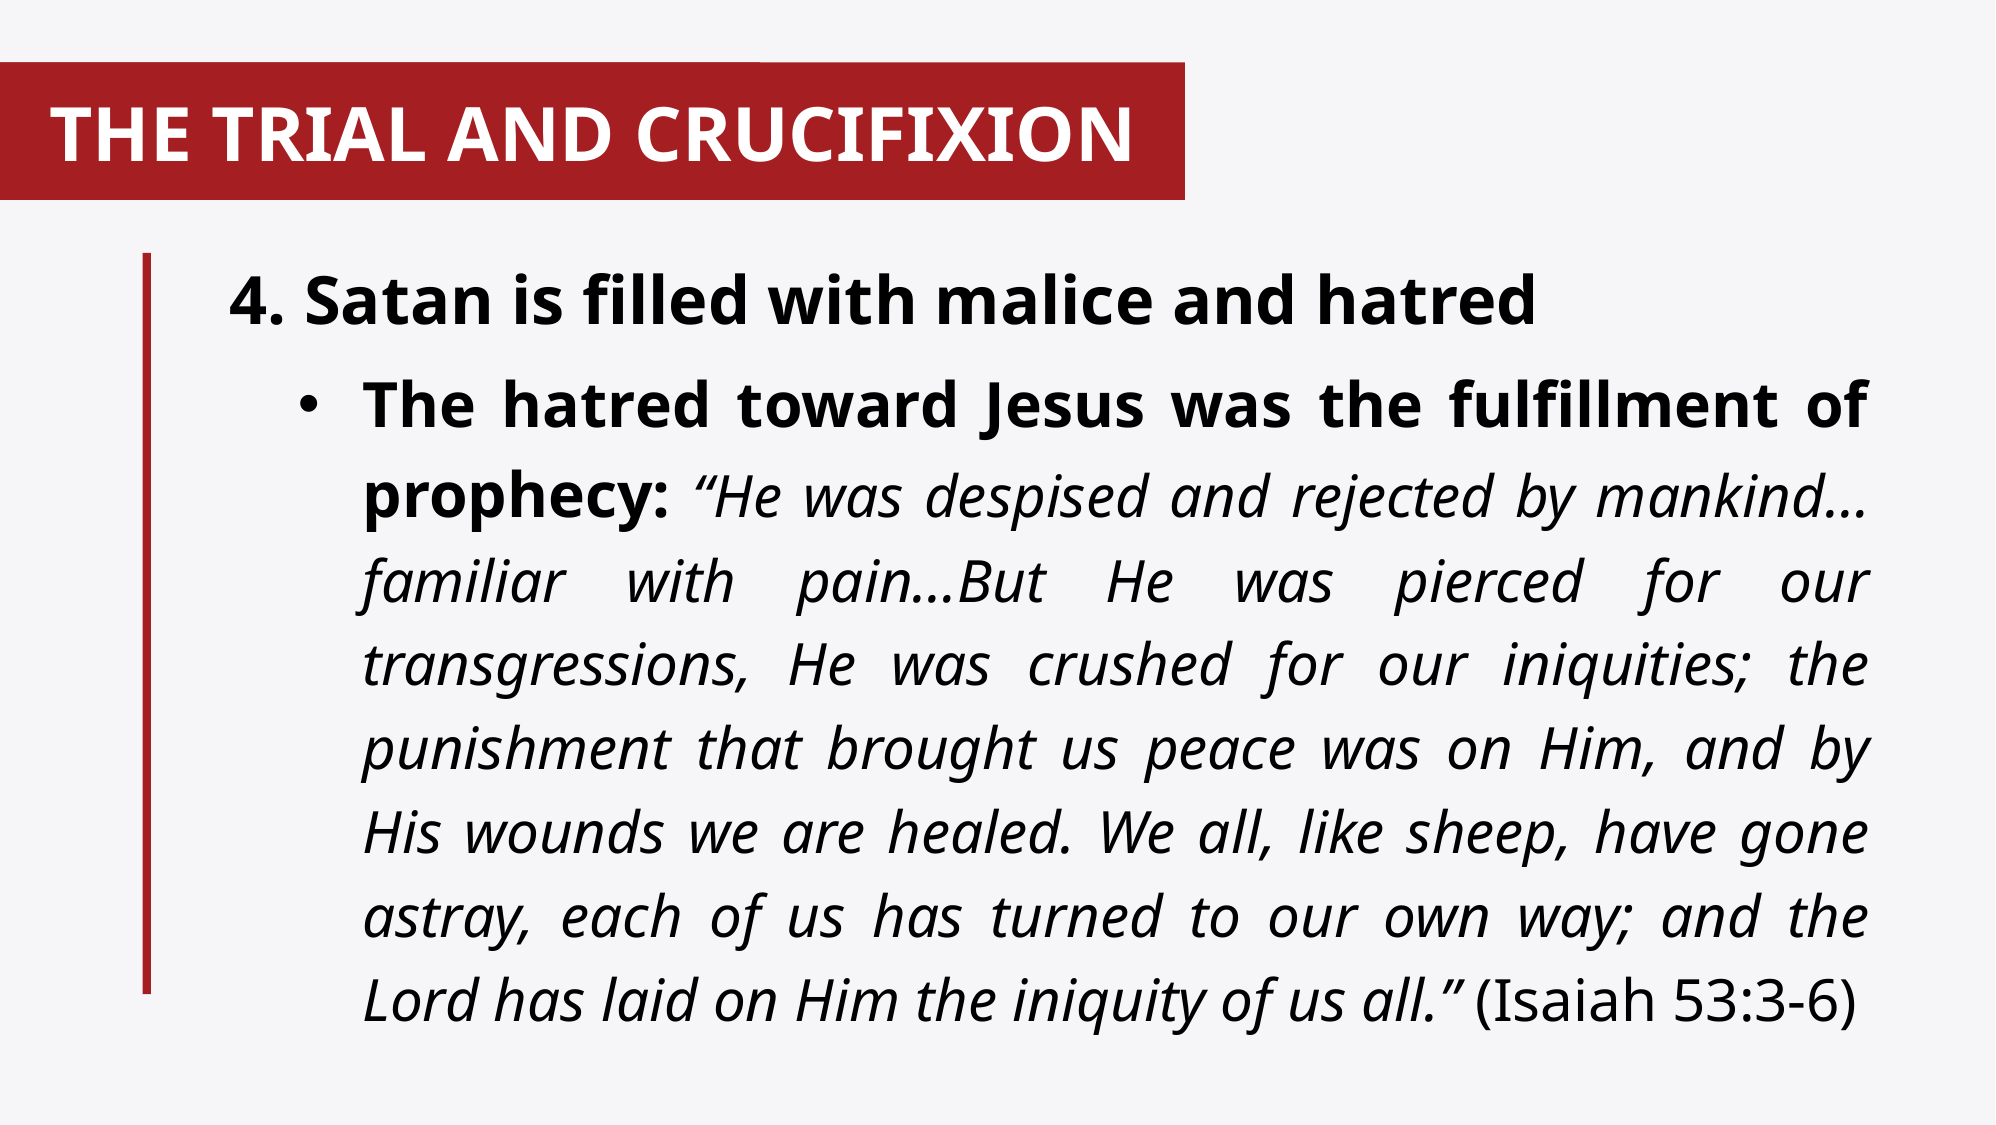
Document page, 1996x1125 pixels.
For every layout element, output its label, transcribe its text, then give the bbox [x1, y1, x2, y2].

text_box THE TRIAL AND CRUCIFIXION [0, 62, 1185, 200]
subtitle 4. Satan is filled with malice and hatred The hatred toward Jesus was the fulfillment of prophecy: “He was despised and rejected by mankind… familiar with pain…But He was pierced for our transgressions, He was crushed for our iniquities; the punishment that brought us peace was on Him, and by His wounds we are healed. We all, like sheep, have gone astray, each of us has turned to our own way; and the Lord has laid on Him the iniquity of us all.” (Isaiah 53:3-6) [197, 249, 1885, 1125]
